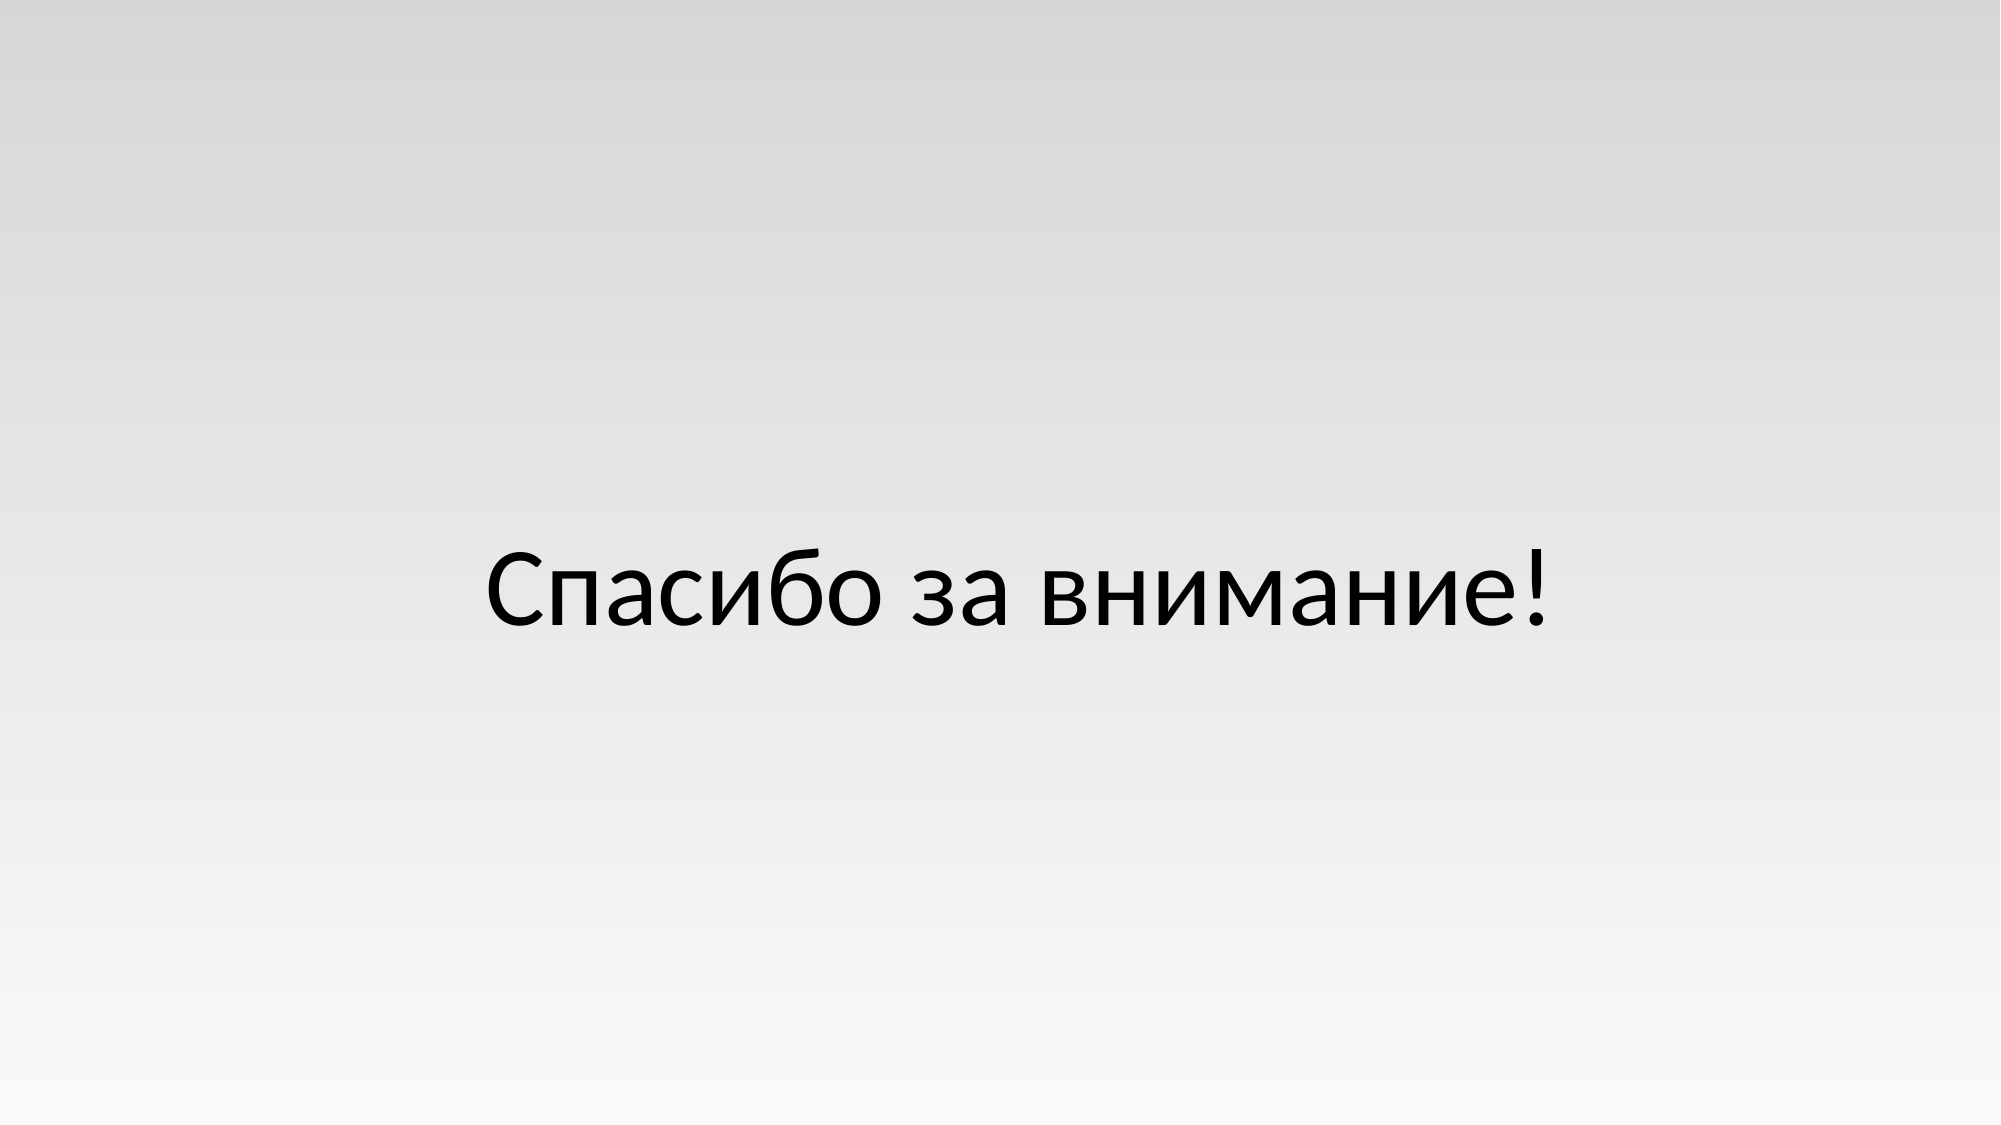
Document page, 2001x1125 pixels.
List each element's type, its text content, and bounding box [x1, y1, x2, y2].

text_box Спасибо за внимание! [470, 505, 1572, 656]
